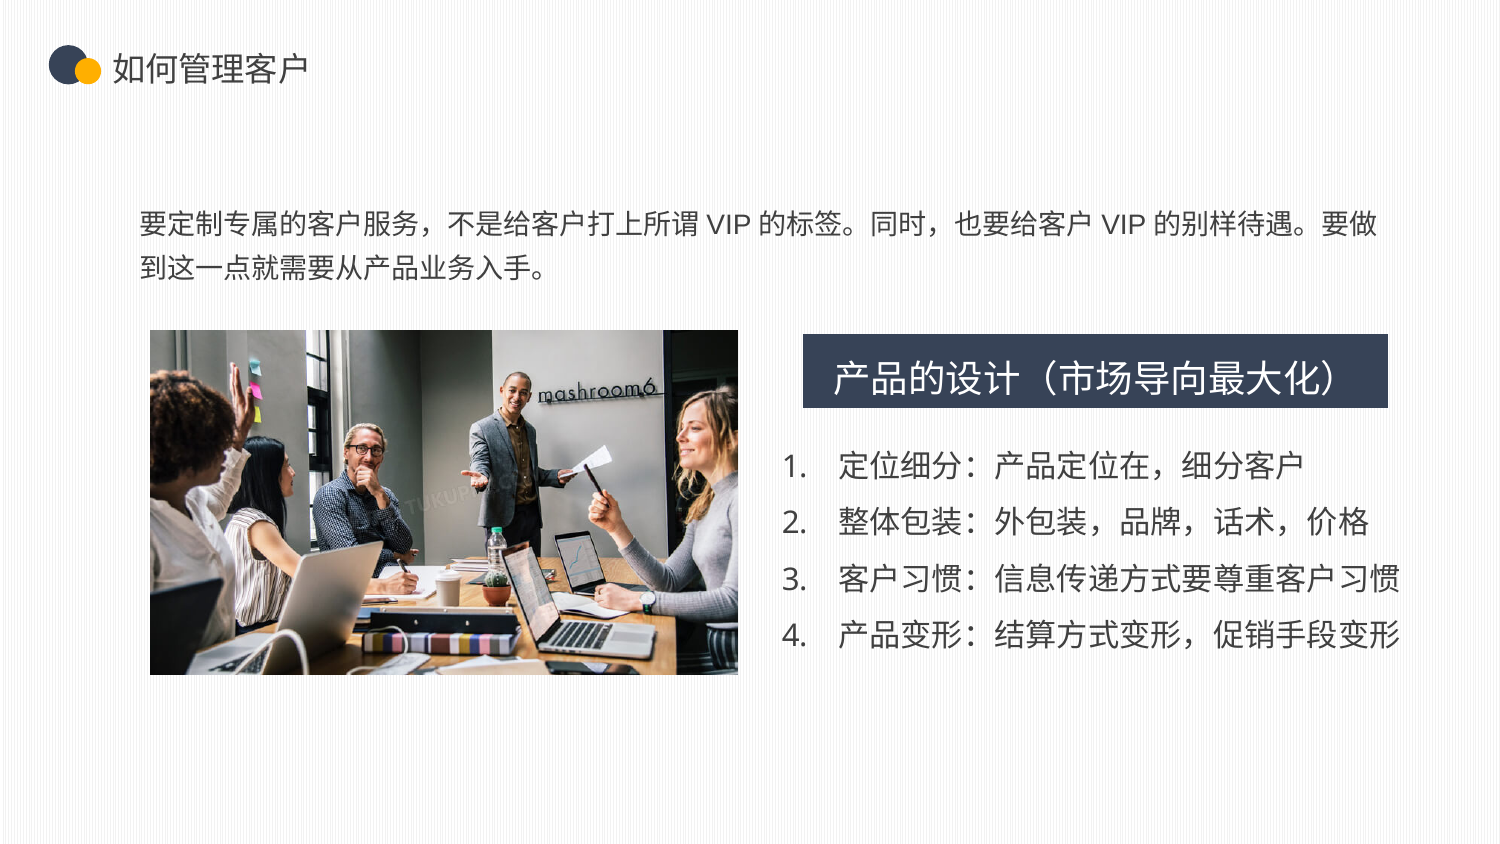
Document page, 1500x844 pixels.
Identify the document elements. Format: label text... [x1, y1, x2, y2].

text_box 要定制专属的客户服务，不是给客户打上所谓VIP的标签。同时，也要给客户VIP的别样待遇。要做到这一点就需要从产品业务入手。 [124, 189, 1409, 292]
picture [149, 330, 738, 675]
text_box 定位细分：产品定位在，细分客户 整体包装：外包装，品牌，话术，价格 客户习惯：信息传递方式要尊重客户习惯 产品变形：结算方式变形，促销手段变形 [767, 439, 1439, 685]
text_box 产品的设计（市场导向最大化） [803, 334, 1388, 408]
